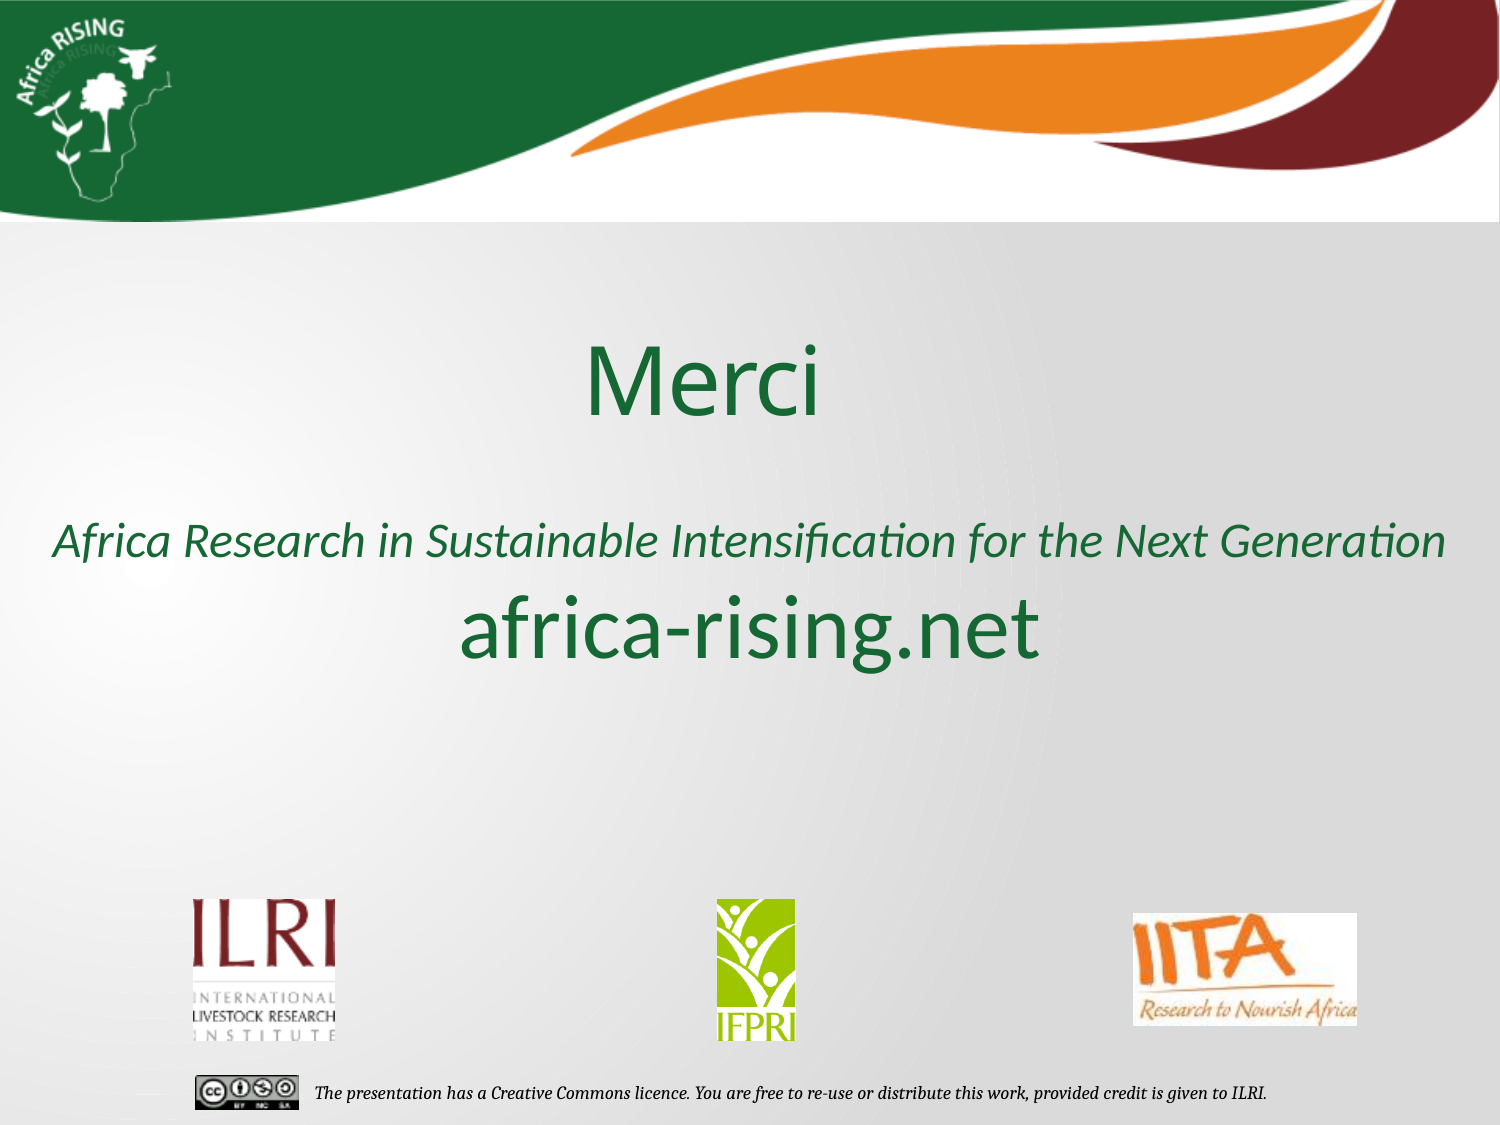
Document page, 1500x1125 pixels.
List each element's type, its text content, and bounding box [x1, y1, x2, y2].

picture [195, 1075, 299, 1110]
text_box Merci [78, 312, 1329, 500]
picture [1133, 913, 1357, 1026]
picture [717, 899, 796, 1041]
picture [193, 899, 335, 1041]
picture [0, 0, 1499, 222]
